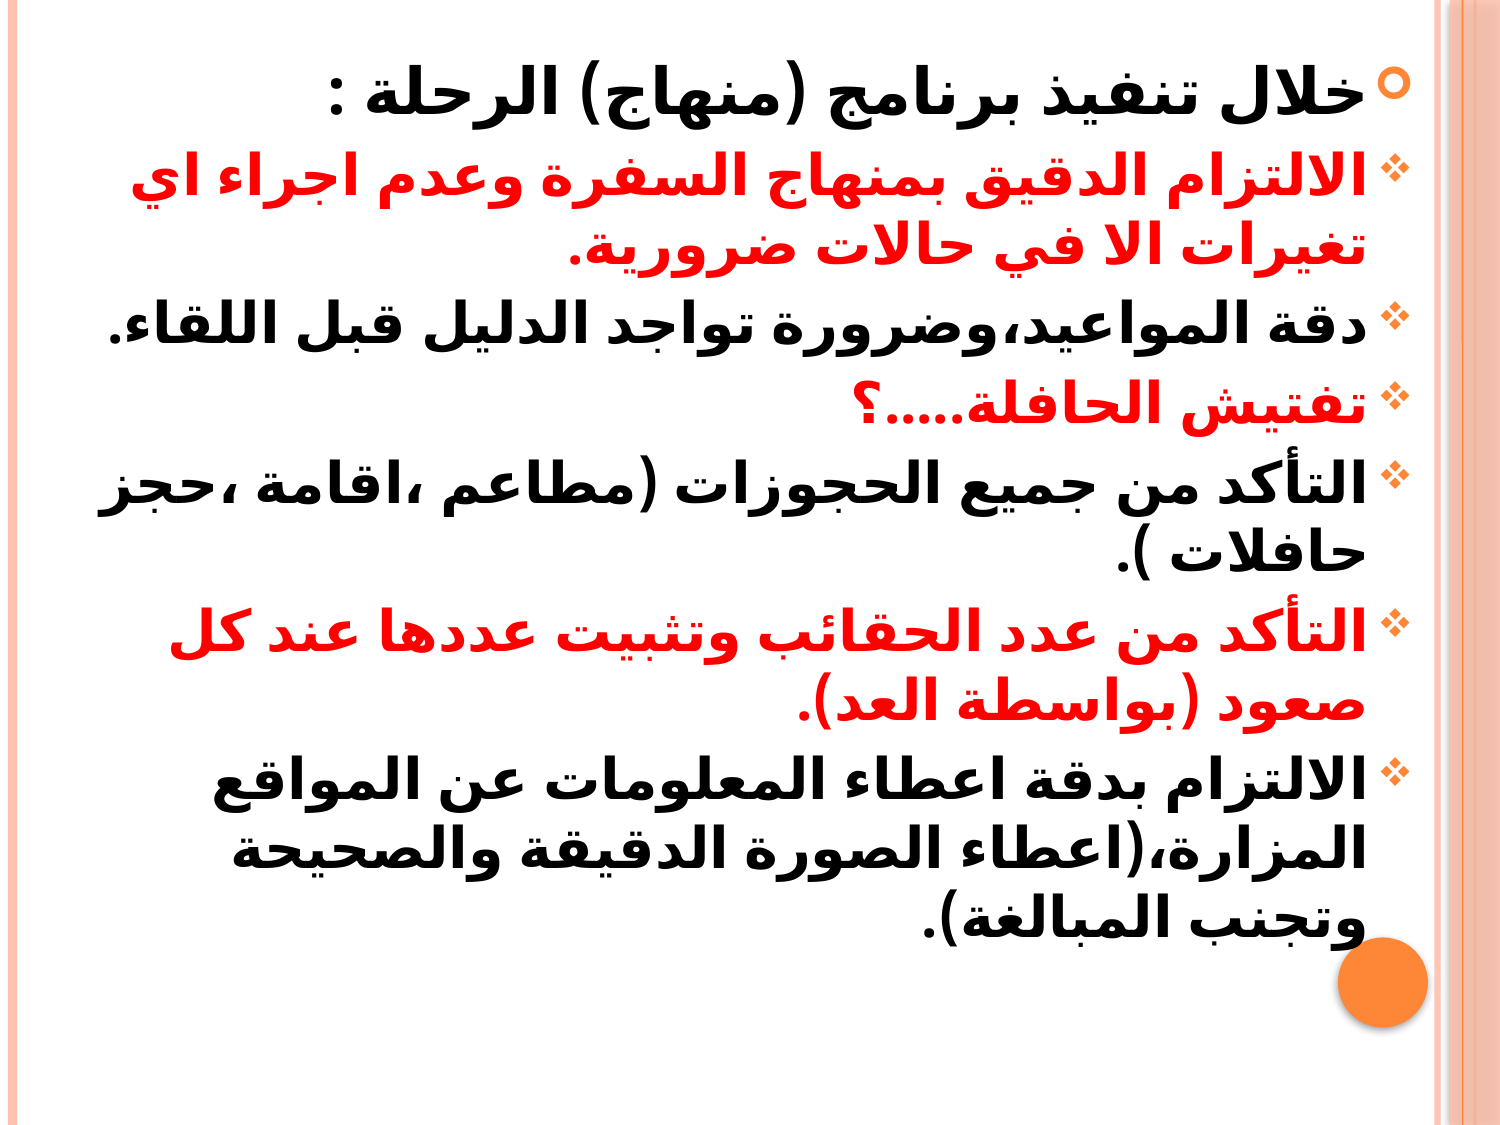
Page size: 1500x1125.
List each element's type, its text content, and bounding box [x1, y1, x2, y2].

list خلال تنفيذ برنامج (منهاج) الرحلة : الالتزام الدقيق بمنهاج السفرة وعدم اجراء اي تغيرات الا في حالات ضرورية. دقة المواعيد،وضرورة تواجد الدليل قبل اللقاء. تفتيش الحافلة.....؟ التأكد من جميع الحجوزات (مطاعم ،اقامة ،حجز حافلات ). التأكد من عدد الحقائب وتثبيت عددها عند كل صعود (بواسطة العد). الالتزام بدقة اعطاء المعلومات عن المواقع المزارة،(اعطاء الصورة الدقيقة والصحيحة وتجنب المبالغة). [75, 42, 1424, 1024]
